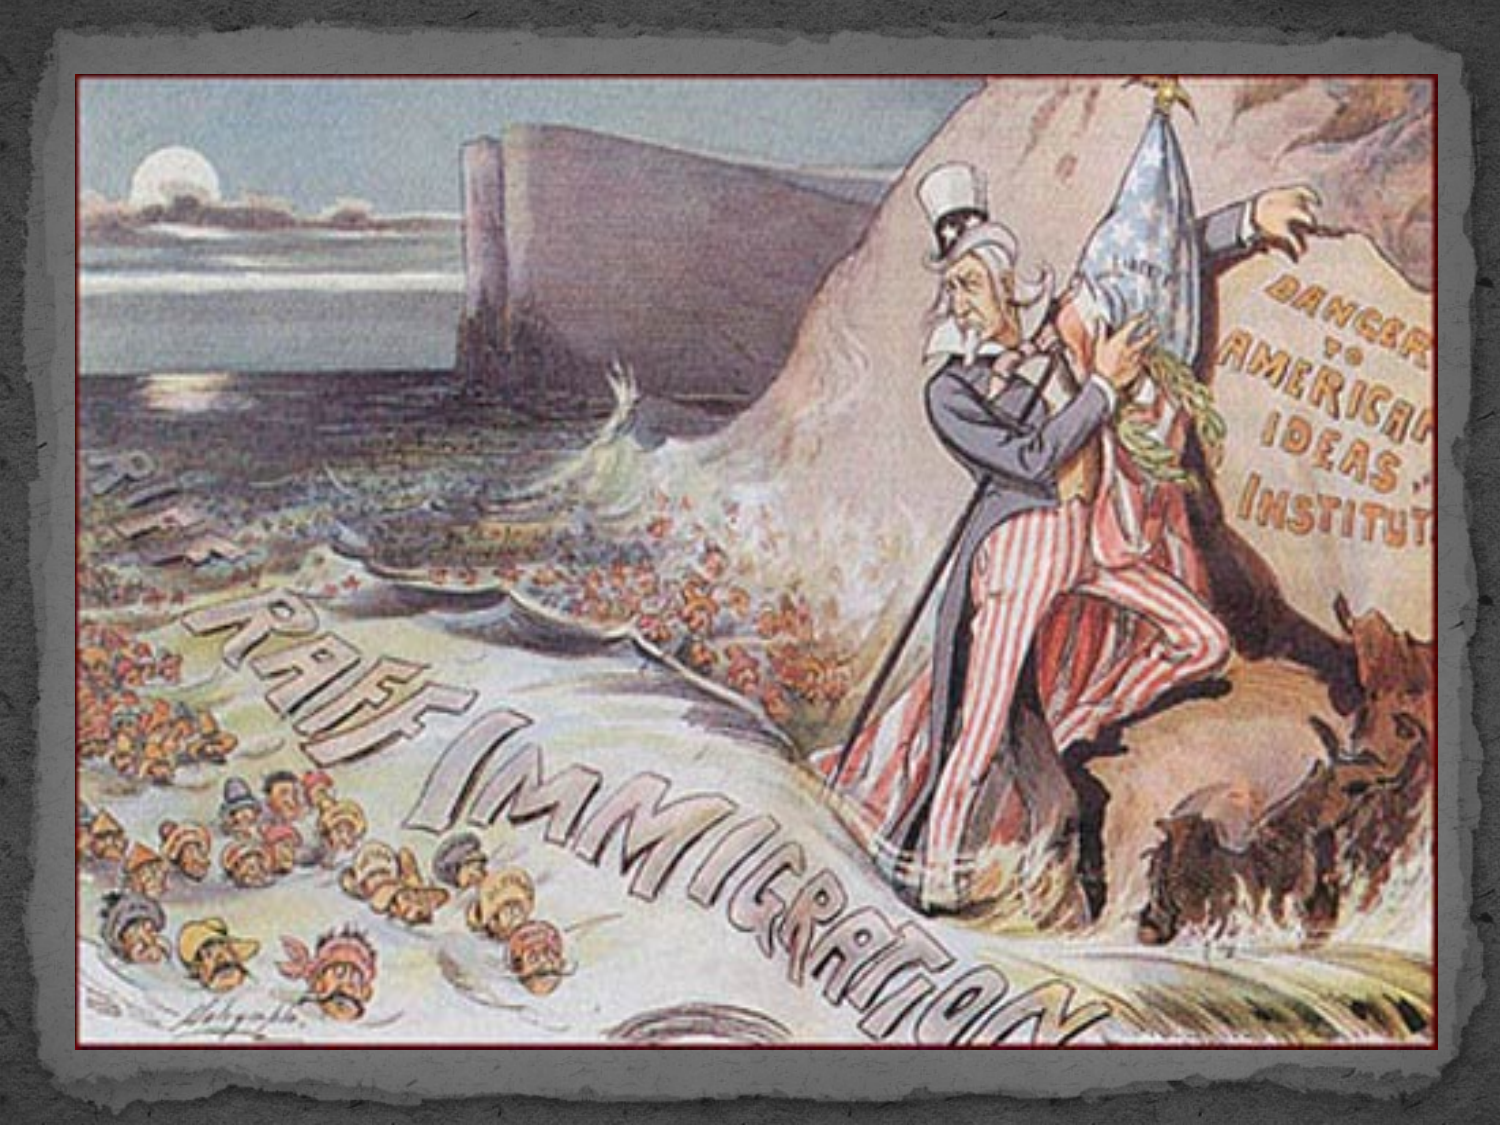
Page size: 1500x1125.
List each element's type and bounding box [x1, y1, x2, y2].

picture [75, 74, 1438, 1050]
